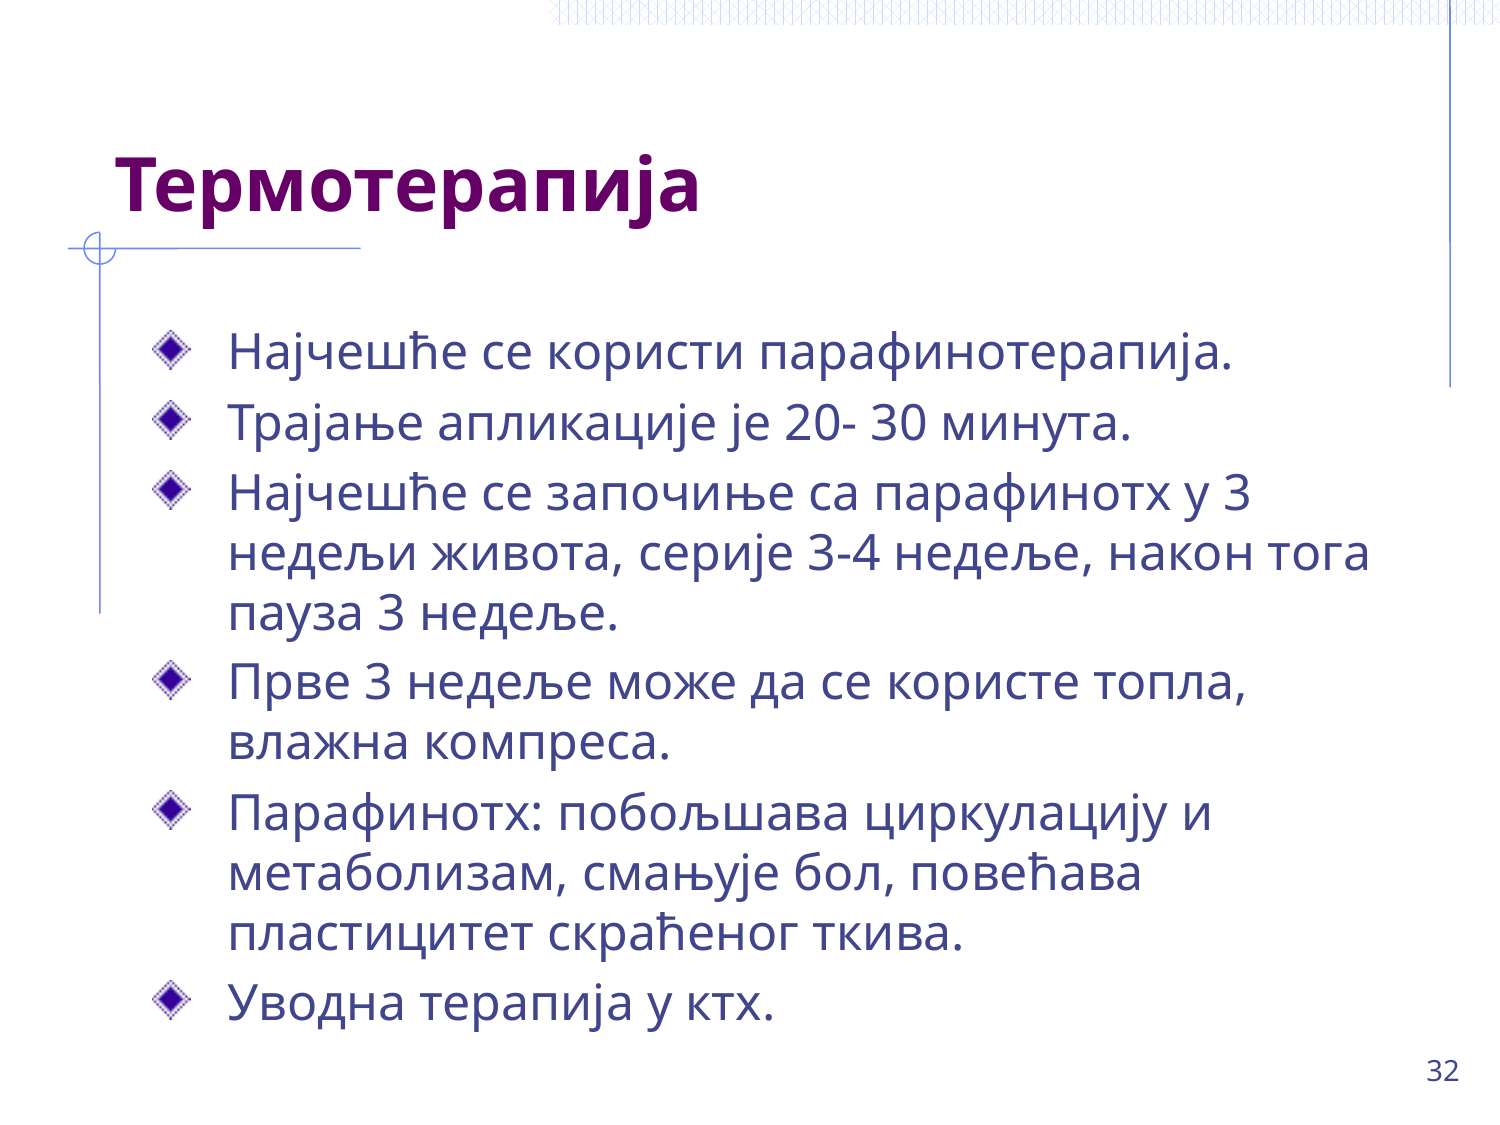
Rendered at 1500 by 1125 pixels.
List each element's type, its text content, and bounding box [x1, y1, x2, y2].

picture [152, 470, 191, 510]
slide_number 32 [1162, 1025, 1475, 1100]
picture [152, 980, 191, 1020]
picture [152, 330, 191, 370]
picture [152, 400, 191, 440]
title Термотерапија [99, 49, 1376, 238]
list Најчешће се користи парафинотерапија. Трајање апликације је 20- 30 минута. Најчешће се започиње са парафинотх у 3 недељи живота, серије 3-4 недеље, након тога пауза 3 недеље. Прве 3 недеље може да се користе топла, влажна компреса. Парафинотх: побољшава циркулацију и метаболизам, смањује бол, повећава пластицитет скраћеног ткива. Уводна терапија у ктх. [137, 312, 1413, 988]
picture [152, 660, 191, 700]
picture [152, 790, 191, 830]
